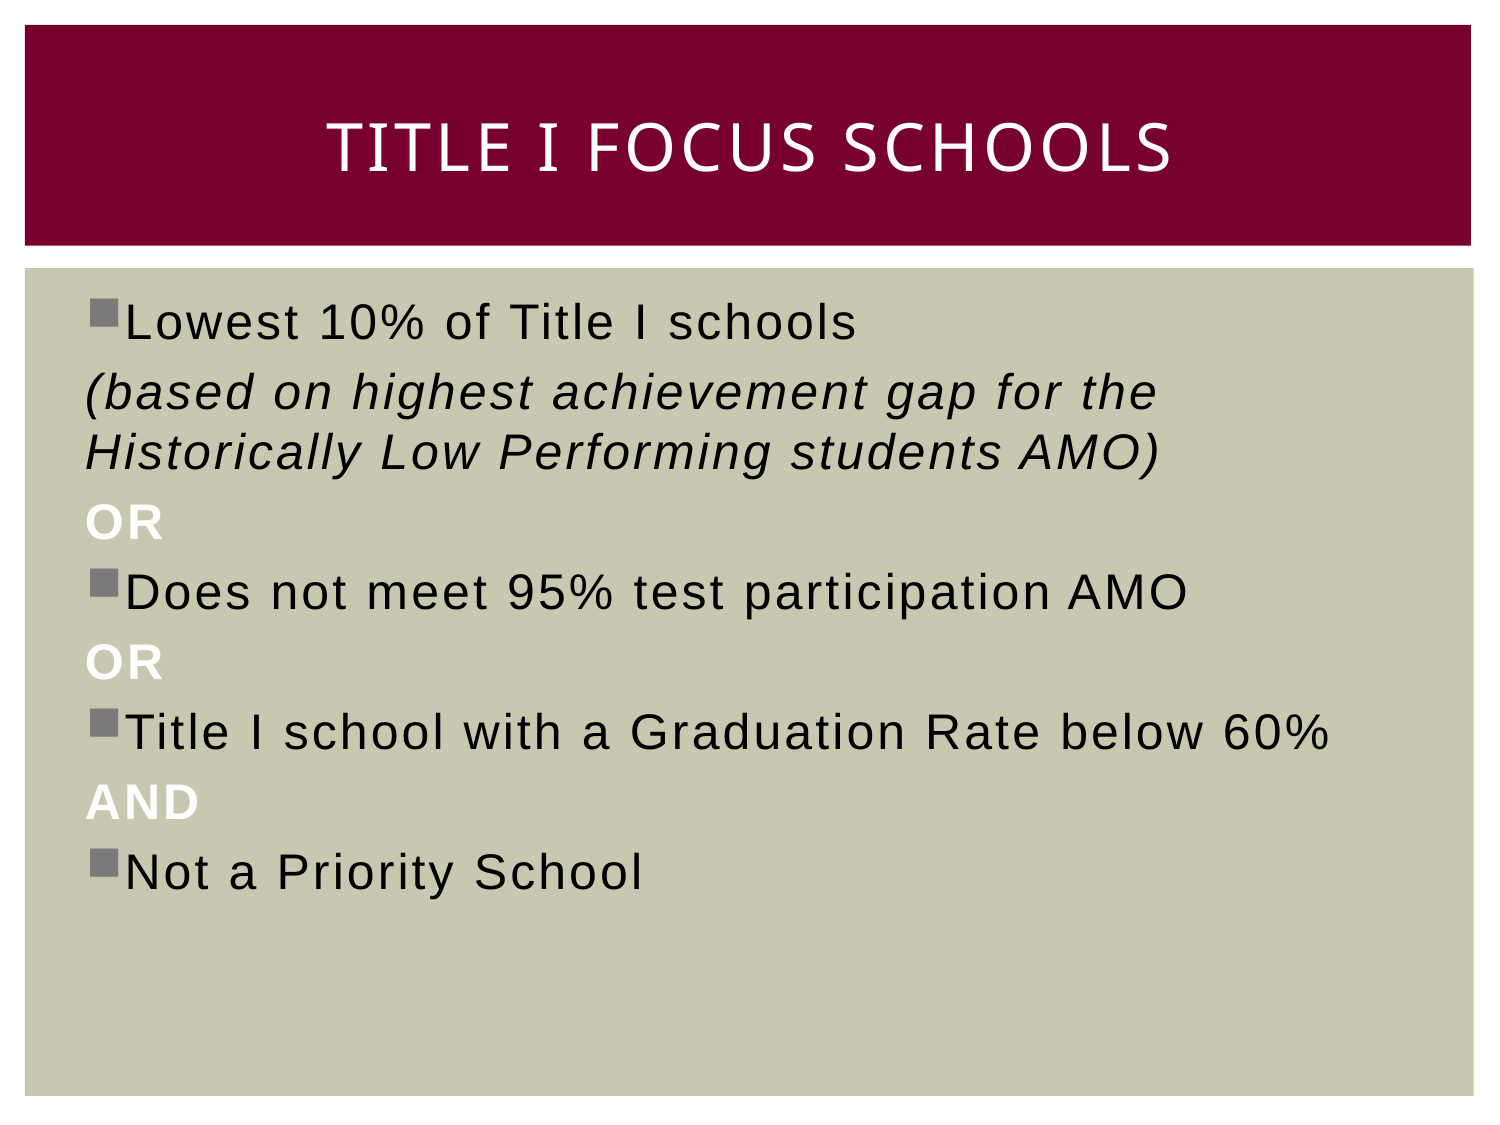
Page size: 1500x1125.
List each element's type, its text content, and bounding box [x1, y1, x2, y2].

list Lowest 10% of Title I schools (based on highest achievement gap for the Historically Low Performing students AMO) OR Does not meet 95% test participation AMO OR Title I school with a Graduation Rate below 60% AND Not a Priority School [62, 281, 1442, 1005]
title Title I Focus Schools [62, 58, 1438, 232]
